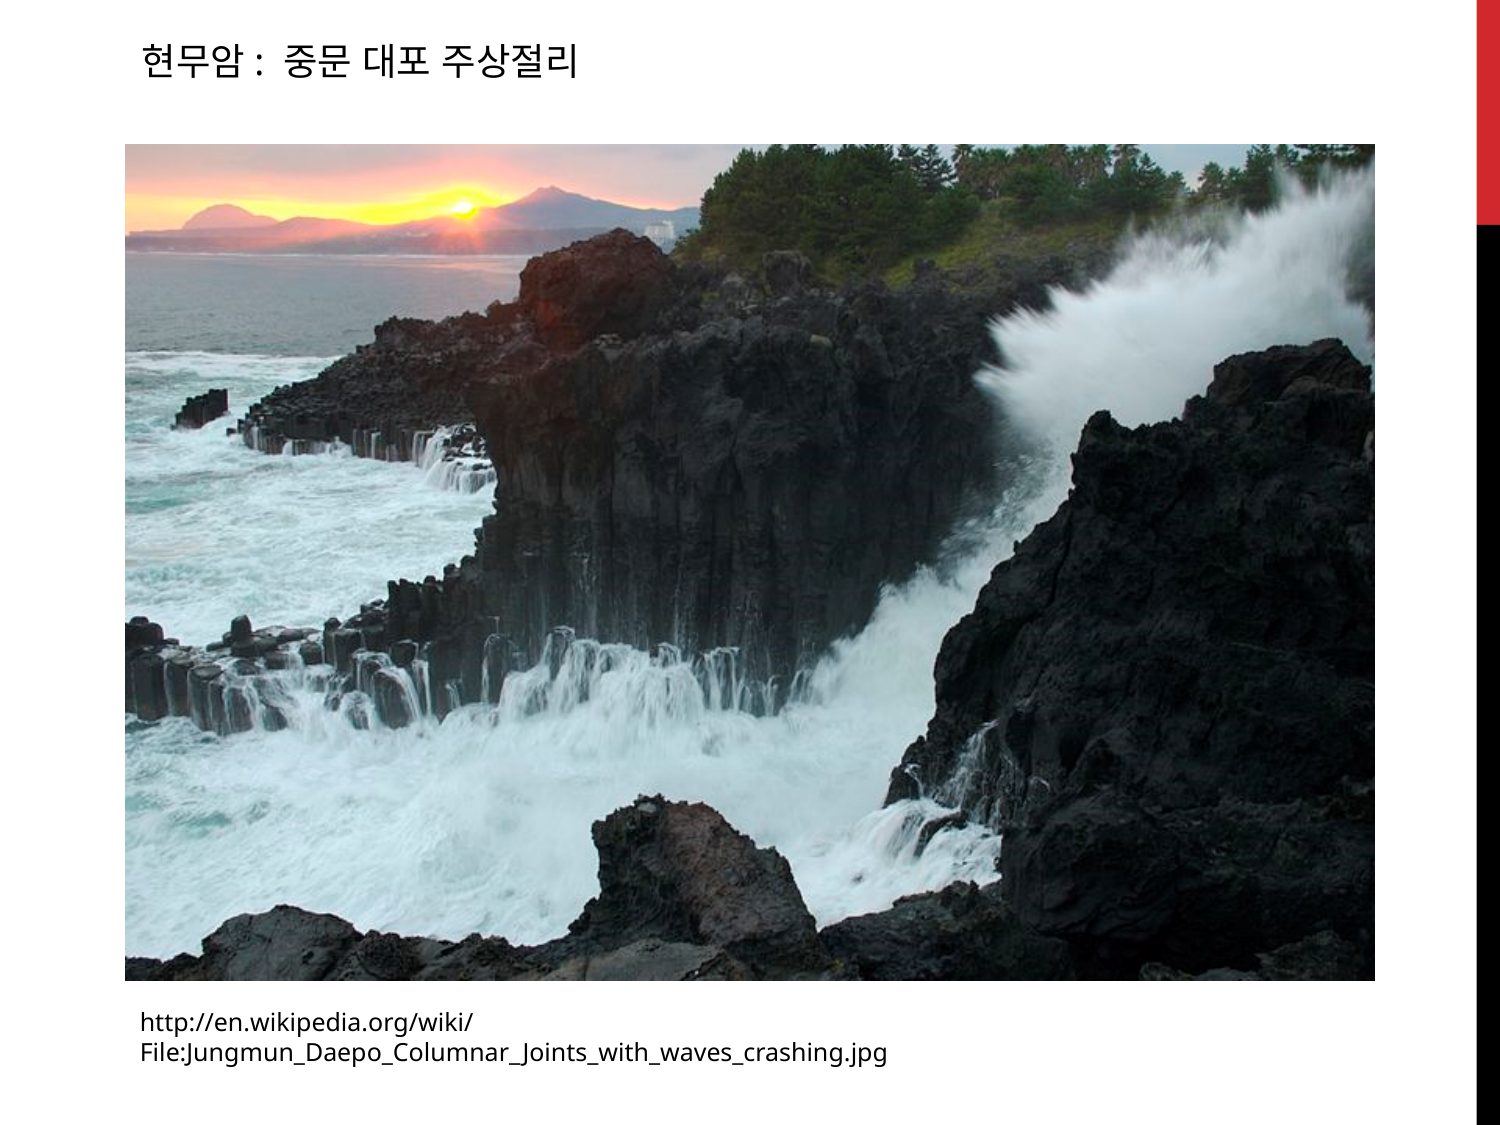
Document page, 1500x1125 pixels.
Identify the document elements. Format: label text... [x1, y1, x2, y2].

text_box http://en.wikipedia.org/wiki/File:Jungmun_Daepo_Columnar_Joints_with_waves_crashing.jpg [124, 999, 1236, 1075]
picture [124, 143, 1376, 981]
text_box 현무암: 중문 대포 주상절리 [127, 30, 1353, 91]
